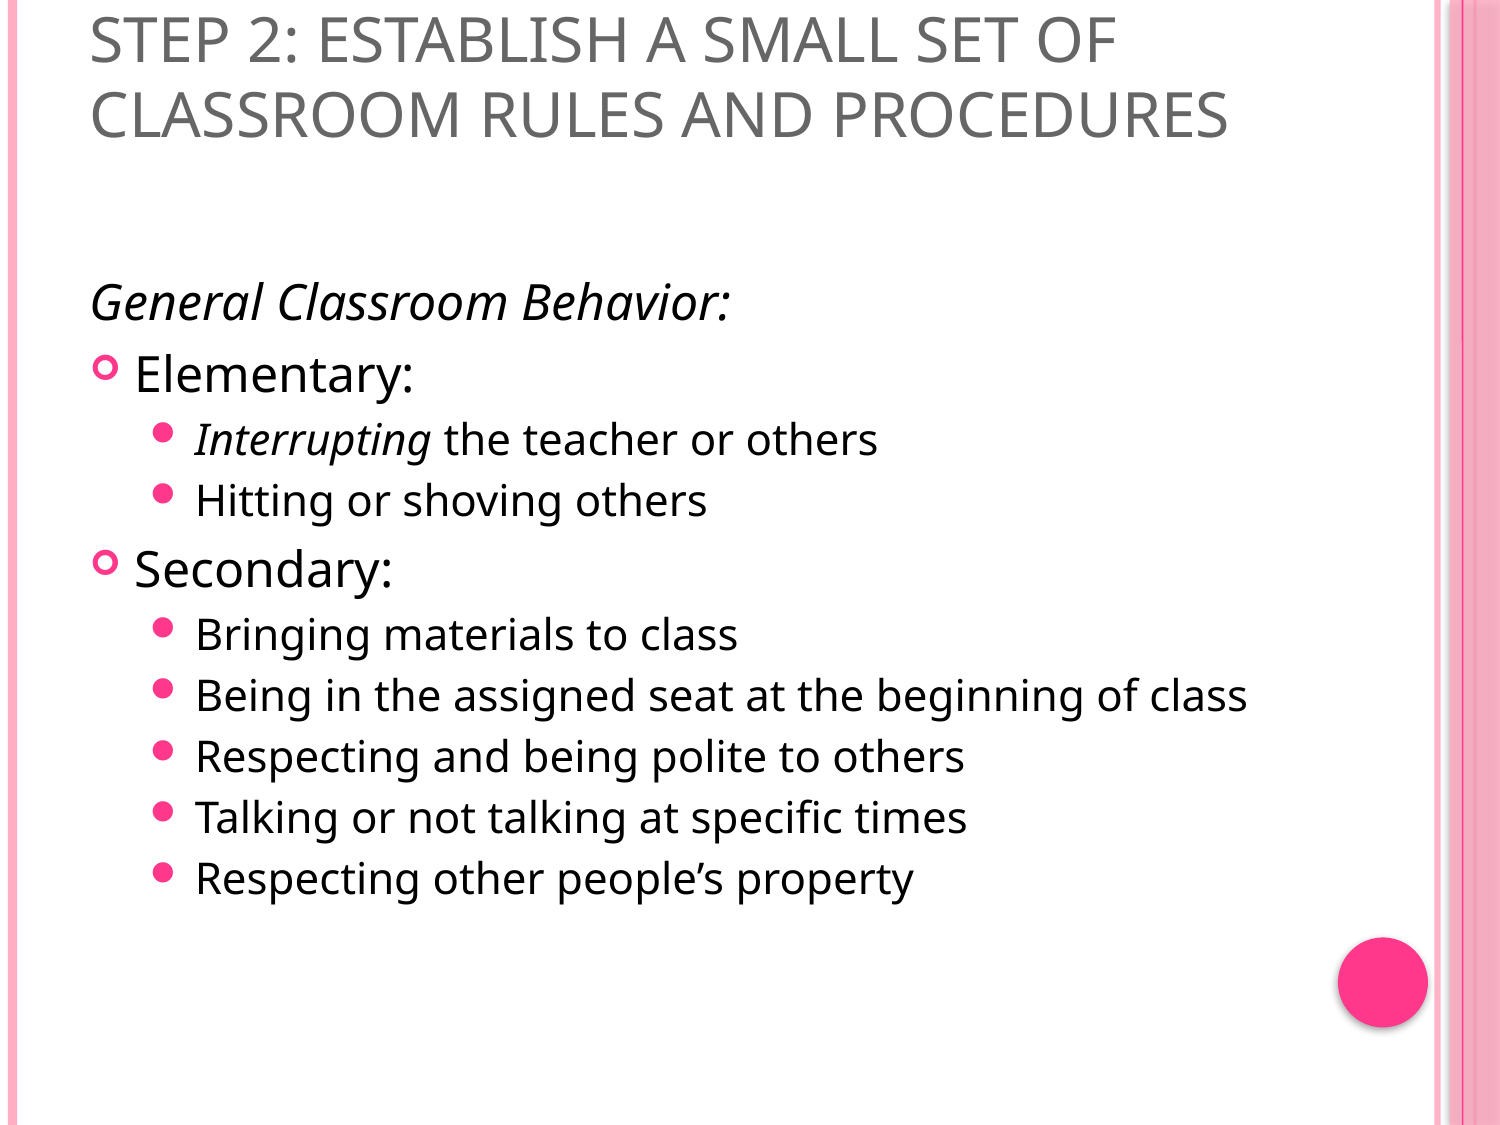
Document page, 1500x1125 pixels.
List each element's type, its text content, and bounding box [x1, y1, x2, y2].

list General Classroom Behavior: Elementary: Interrupting the teacher or others Hitting or shoving others Secondary: Bringing materials to class Being in the assigned seat at the beginning of class Respecting and being polite to others Talking or not talking at specific times Respecting other people’s property [75, 262, 1300, 1062]
title Step 2: Establish a small set of classroom rules and procedures [75, 45, 1300, 233]
